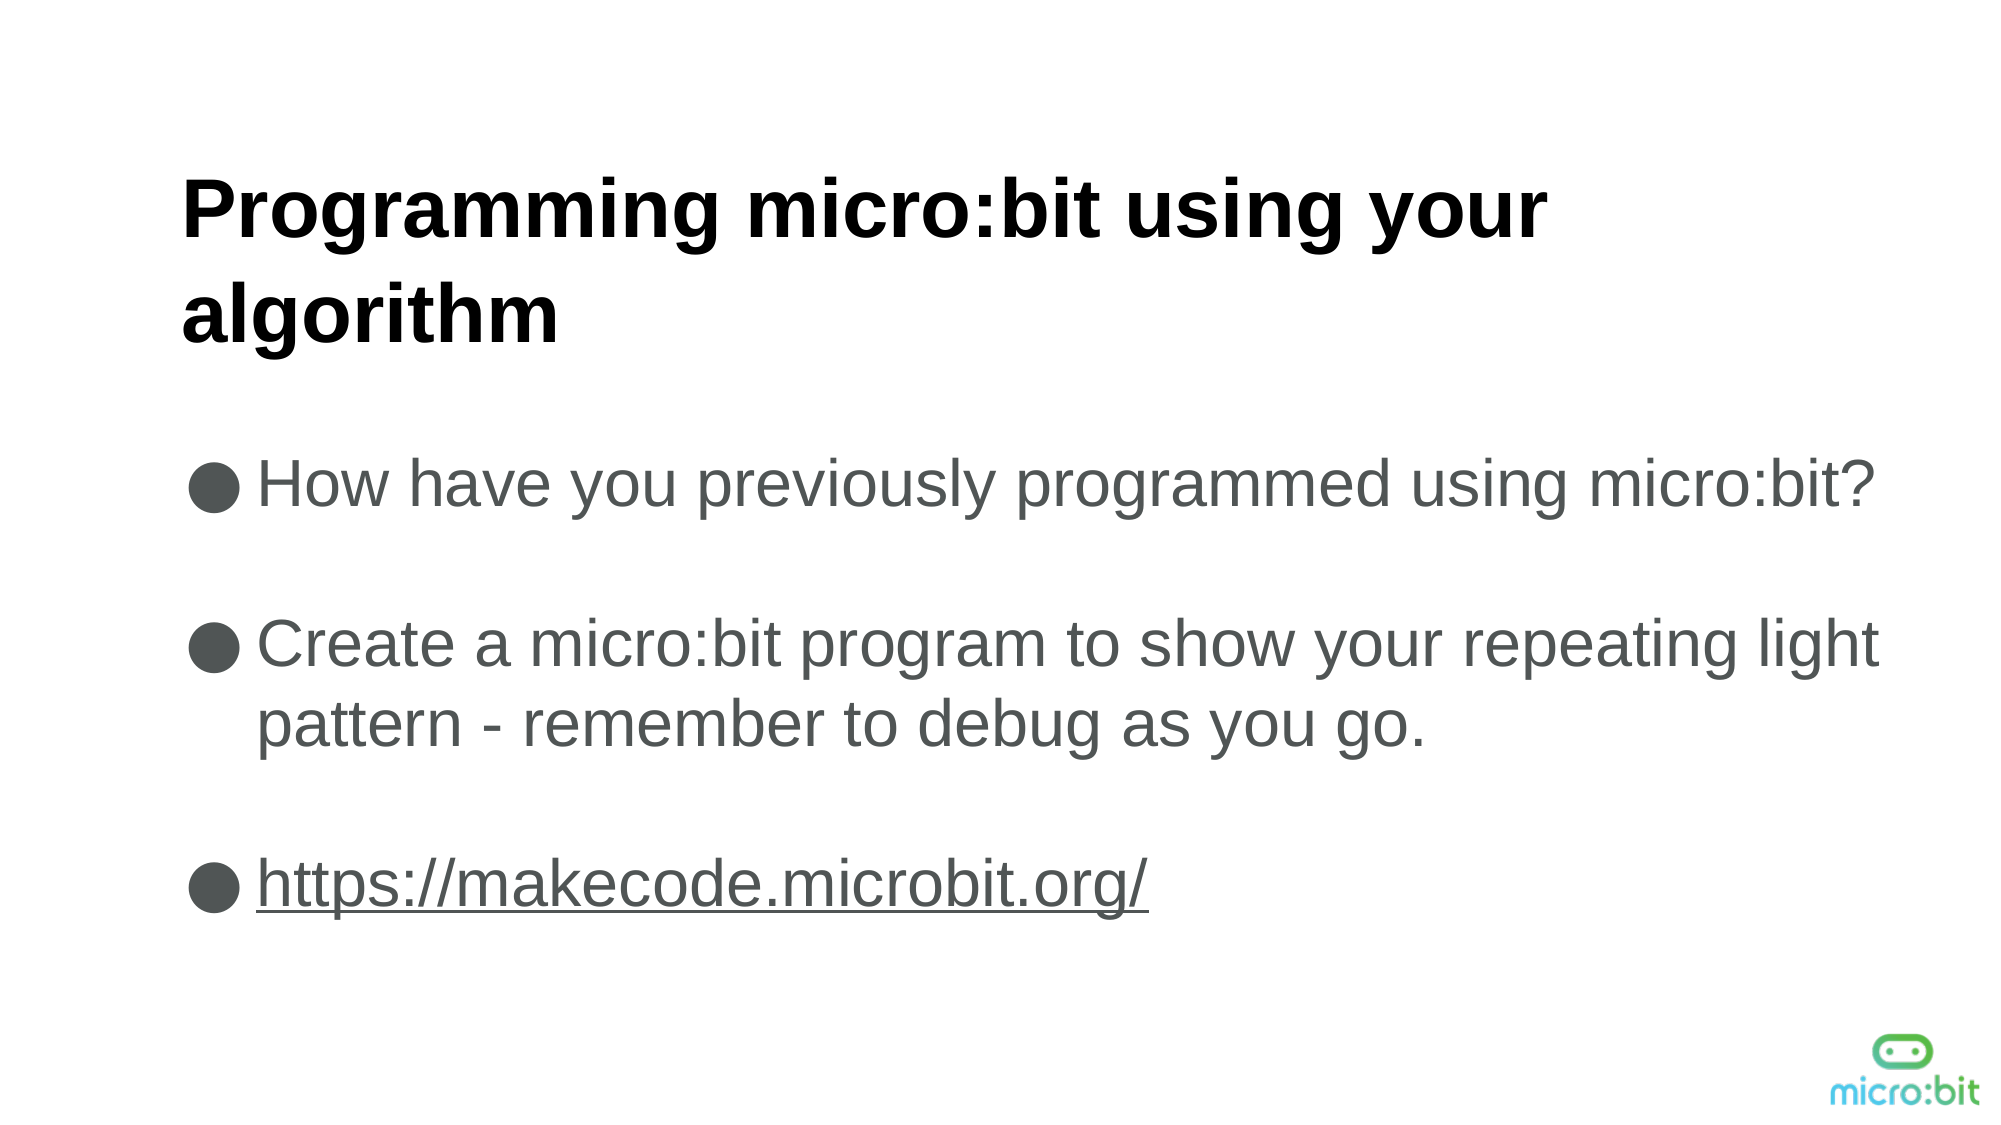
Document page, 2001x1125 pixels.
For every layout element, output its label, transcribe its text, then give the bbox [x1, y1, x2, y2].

picture [1830, 1029, 1980, 1106]
text_box Programming micro:bit using your algorithm How have you previously programmed using micro:bit? Create a micro:bit program to show your repeating light pattern - remember to debug as you go. https://makecode.microbit.org/ [166, 60, 1918, 884]
